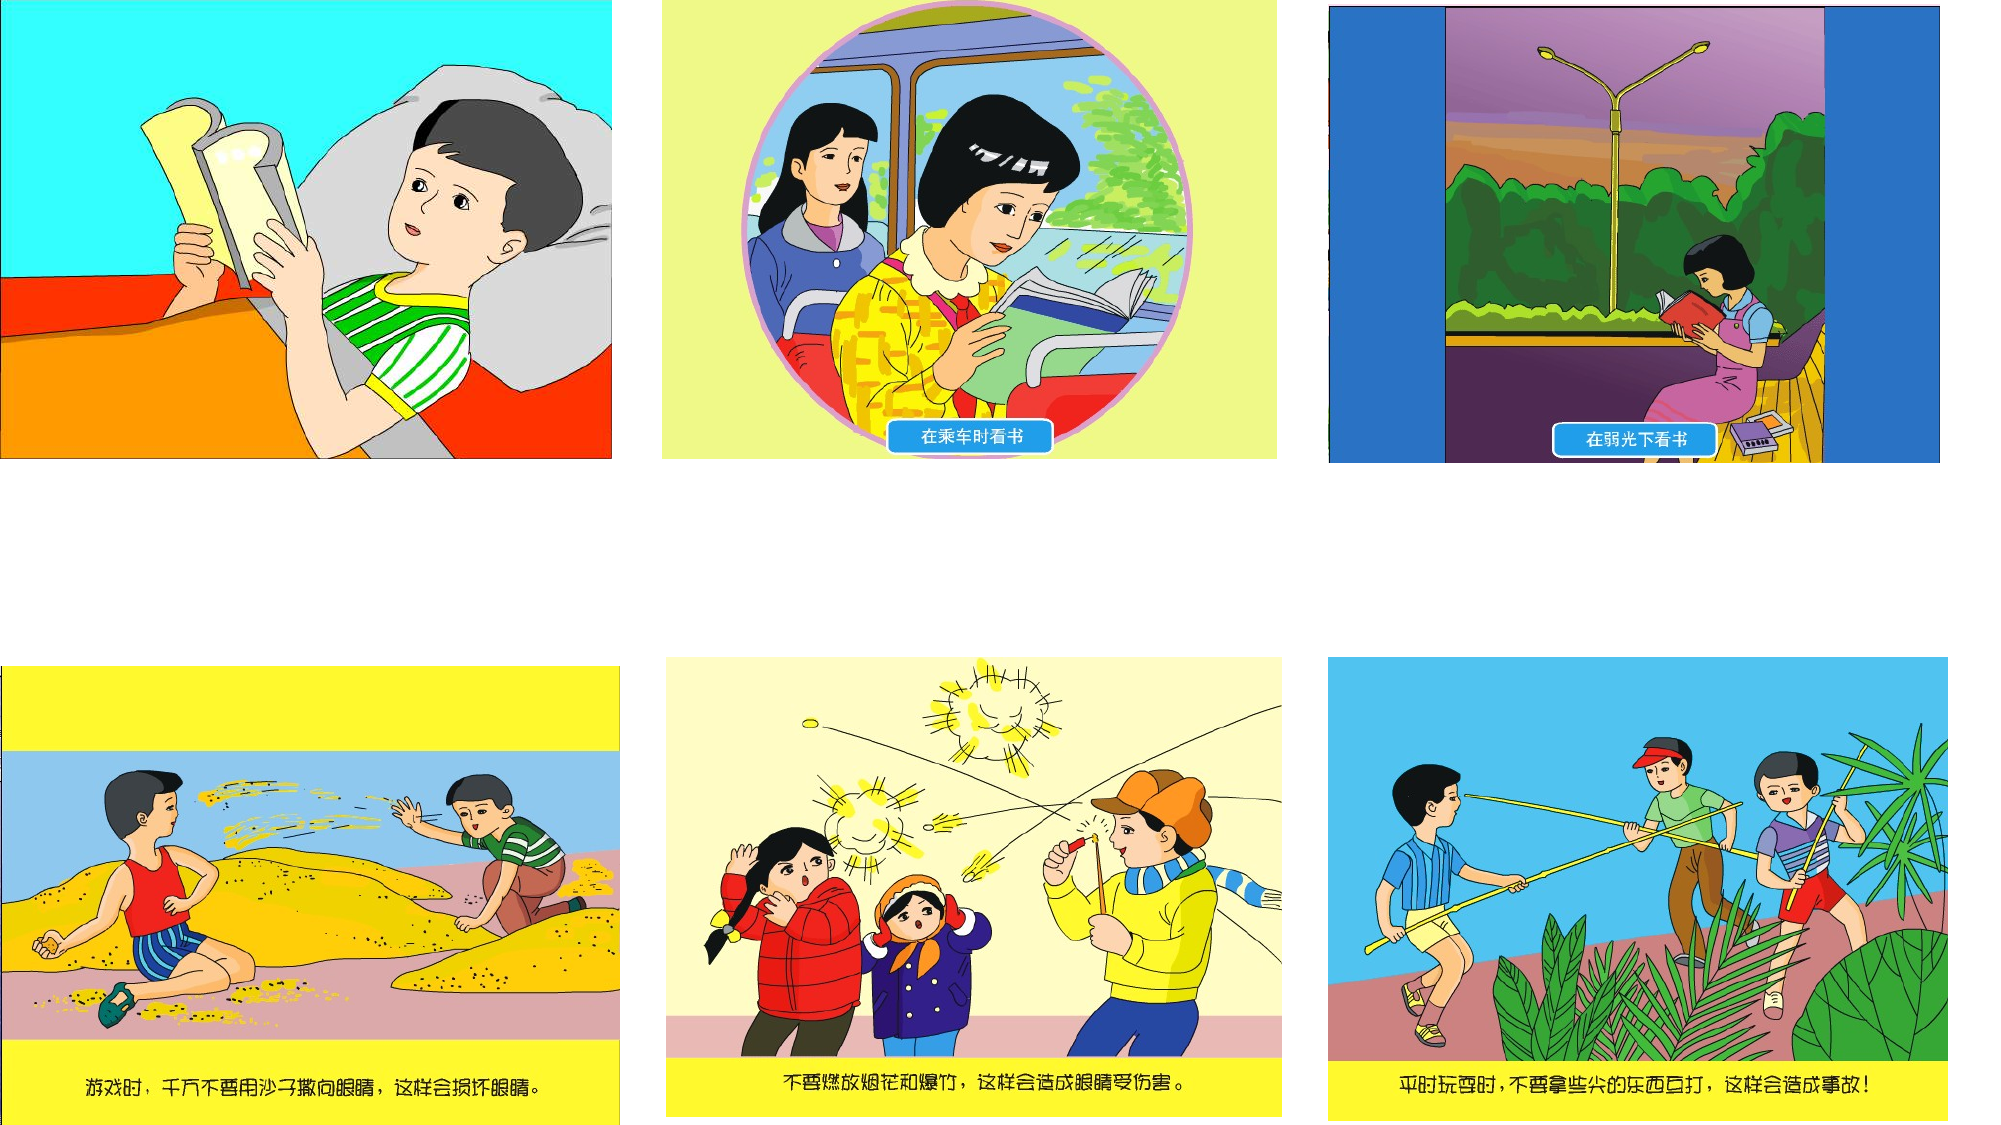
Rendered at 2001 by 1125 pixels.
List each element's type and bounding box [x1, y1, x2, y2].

picture [0, 0, 612, 459]
picture [0, 666, 620, 1125]
picture [662, 0, 1277, 459]
picture [666, 657, 1282, 1117]
picture [1328, 657, 1948, 1121]
picture [1328, 4, 1940, 463]
